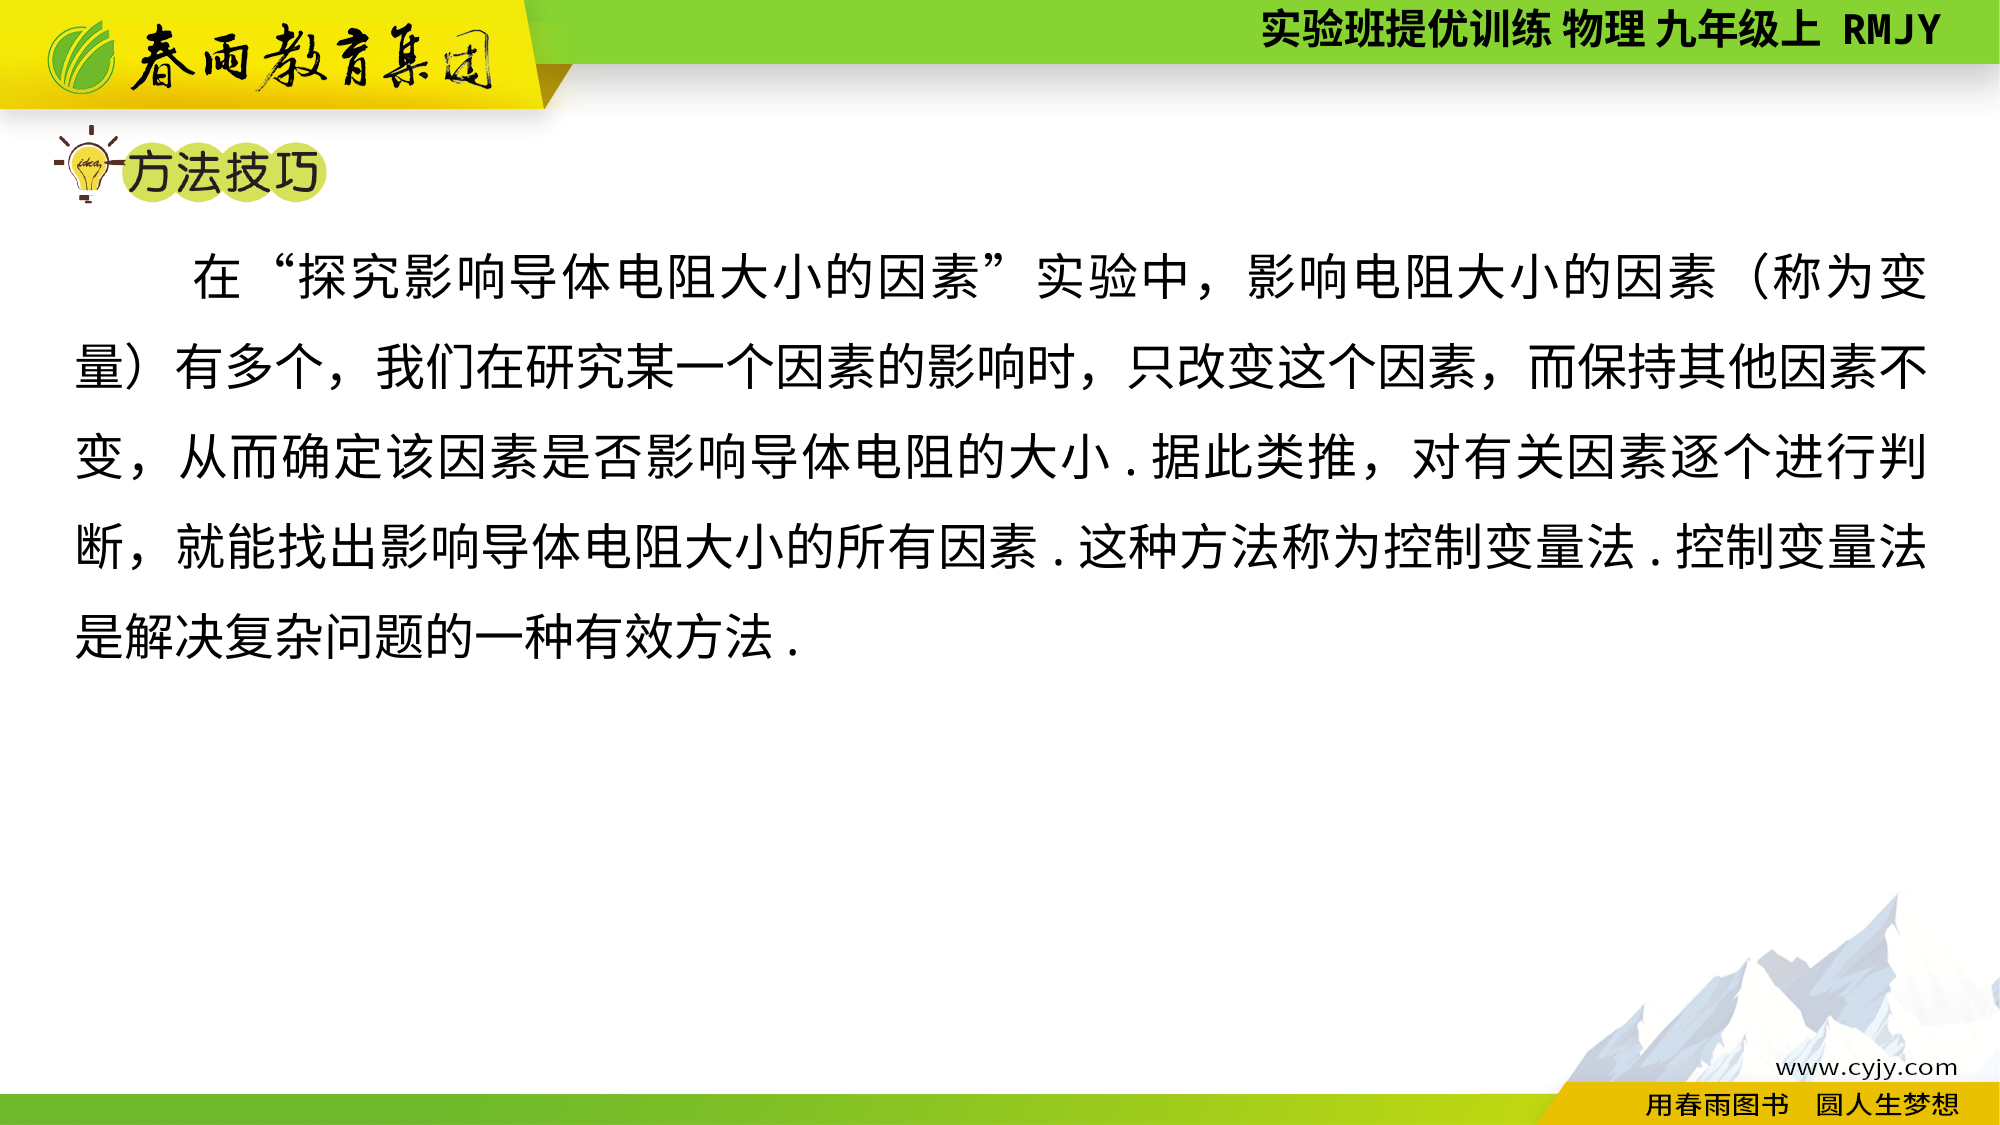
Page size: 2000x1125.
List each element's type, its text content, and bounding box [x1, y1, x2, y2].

picture [0, 0, 2000, 1125]
list 在“探究影响导体电阻大小的因素”实验中，影响电阻大小的因素（称为变量）有多个，我们在研究某一个因素的影响时，只改变这个因素，而保持其他因素不变，从而确定该因素是否影响导体电阻的大小.据此类推，对有关因素逐个进行判断，就能找出影响导体电阻大小的所有因素.这种方法称为控制变量法.控制变量法是解决复杂问题的一种有效方法. [59, 208, 1944, 664]
